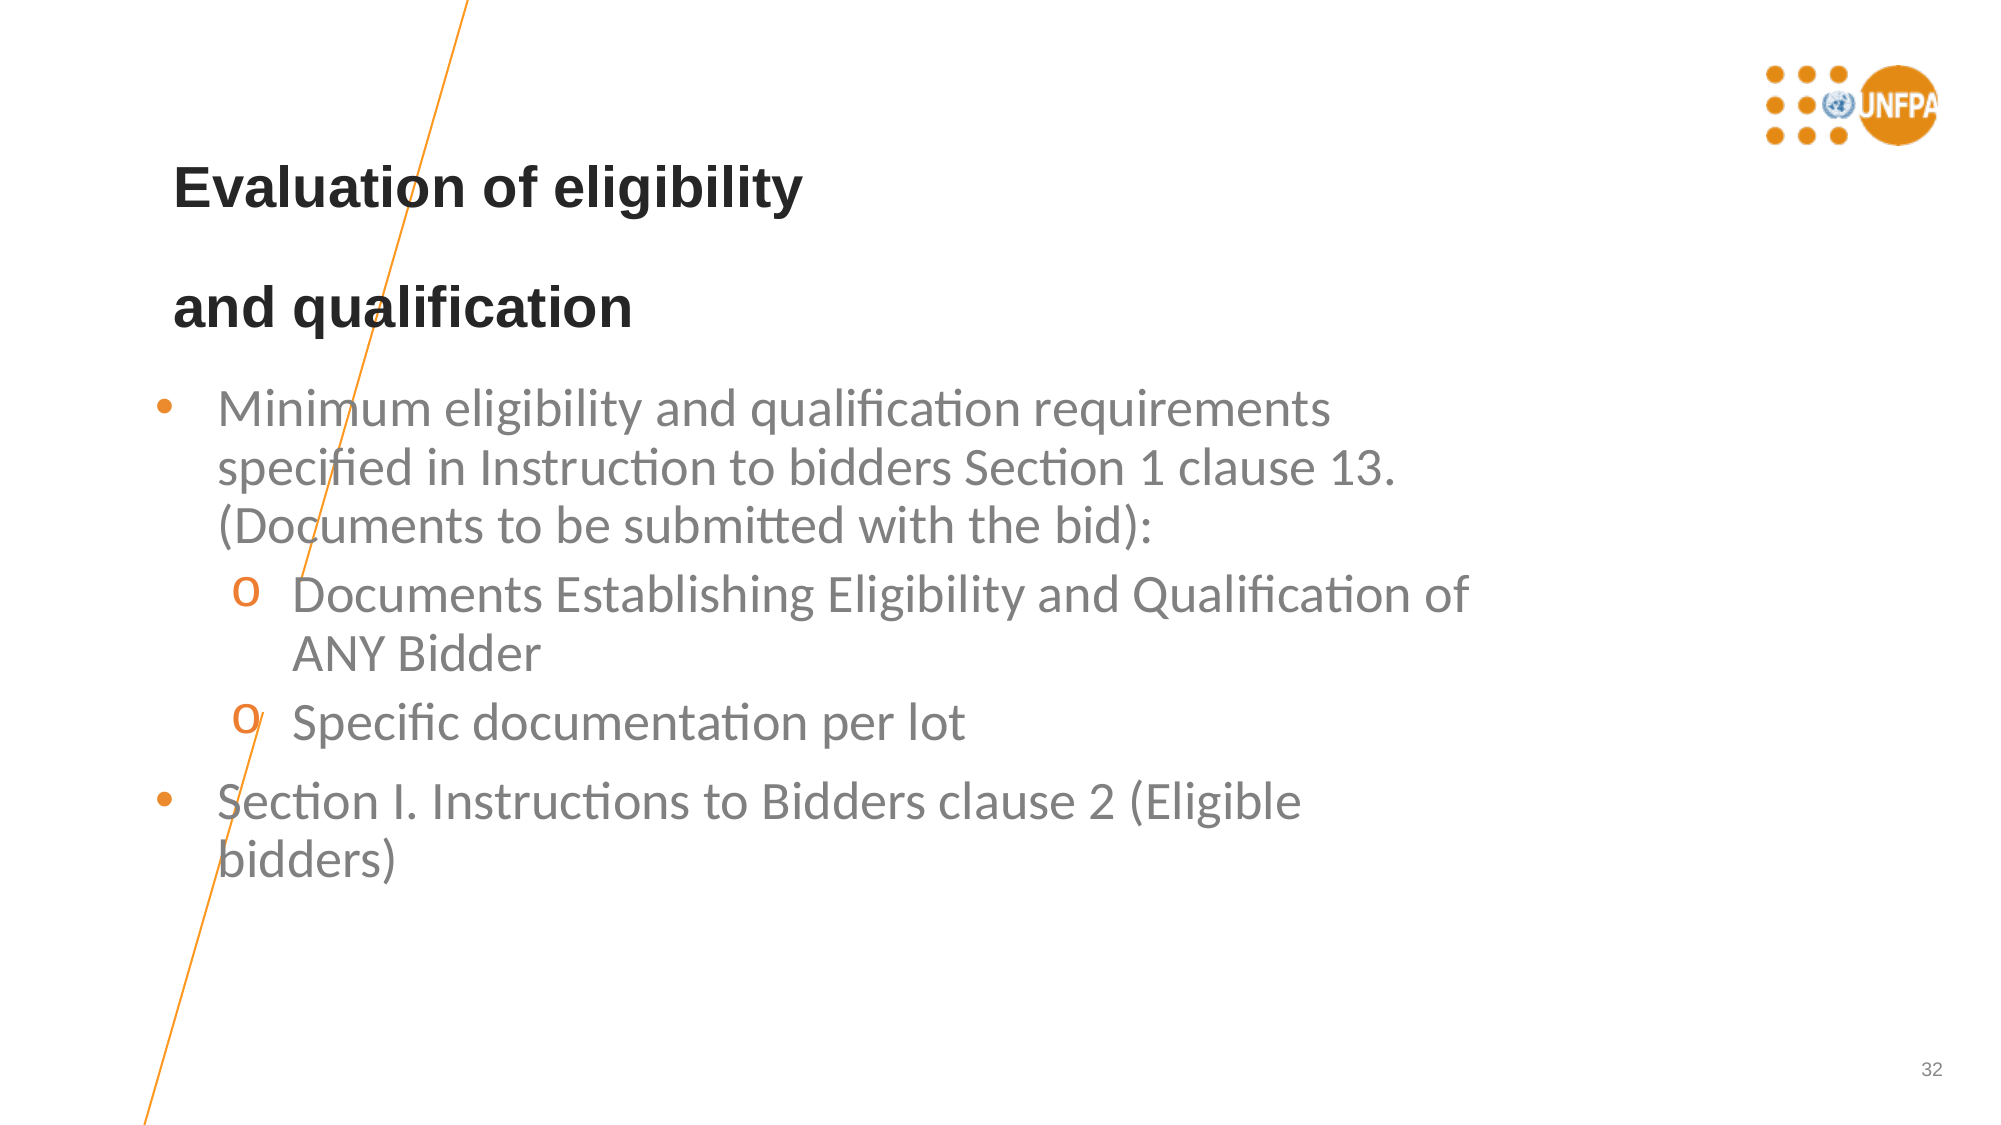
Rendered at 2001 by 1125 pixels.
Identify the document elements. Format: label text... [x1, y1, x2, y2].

picture [1766, 65, 1939, 146]
slide_number 32 [1887, 1051, 1958, 1086]
title Evaluation of eligibility and qualification [158, 111, 1707, 403]
list Minimum eligibility and qualification requirements specified in Instruction to bidders Section 1 clause 13. (Documents to be submitted with the bid): Documents Establishing Eligibility and Qualification of ANY Bidder Specific documentation per lot Section I. Instructions to Bidders clause 2 (Eligible bidders) [127, 372, 1508, 940]
